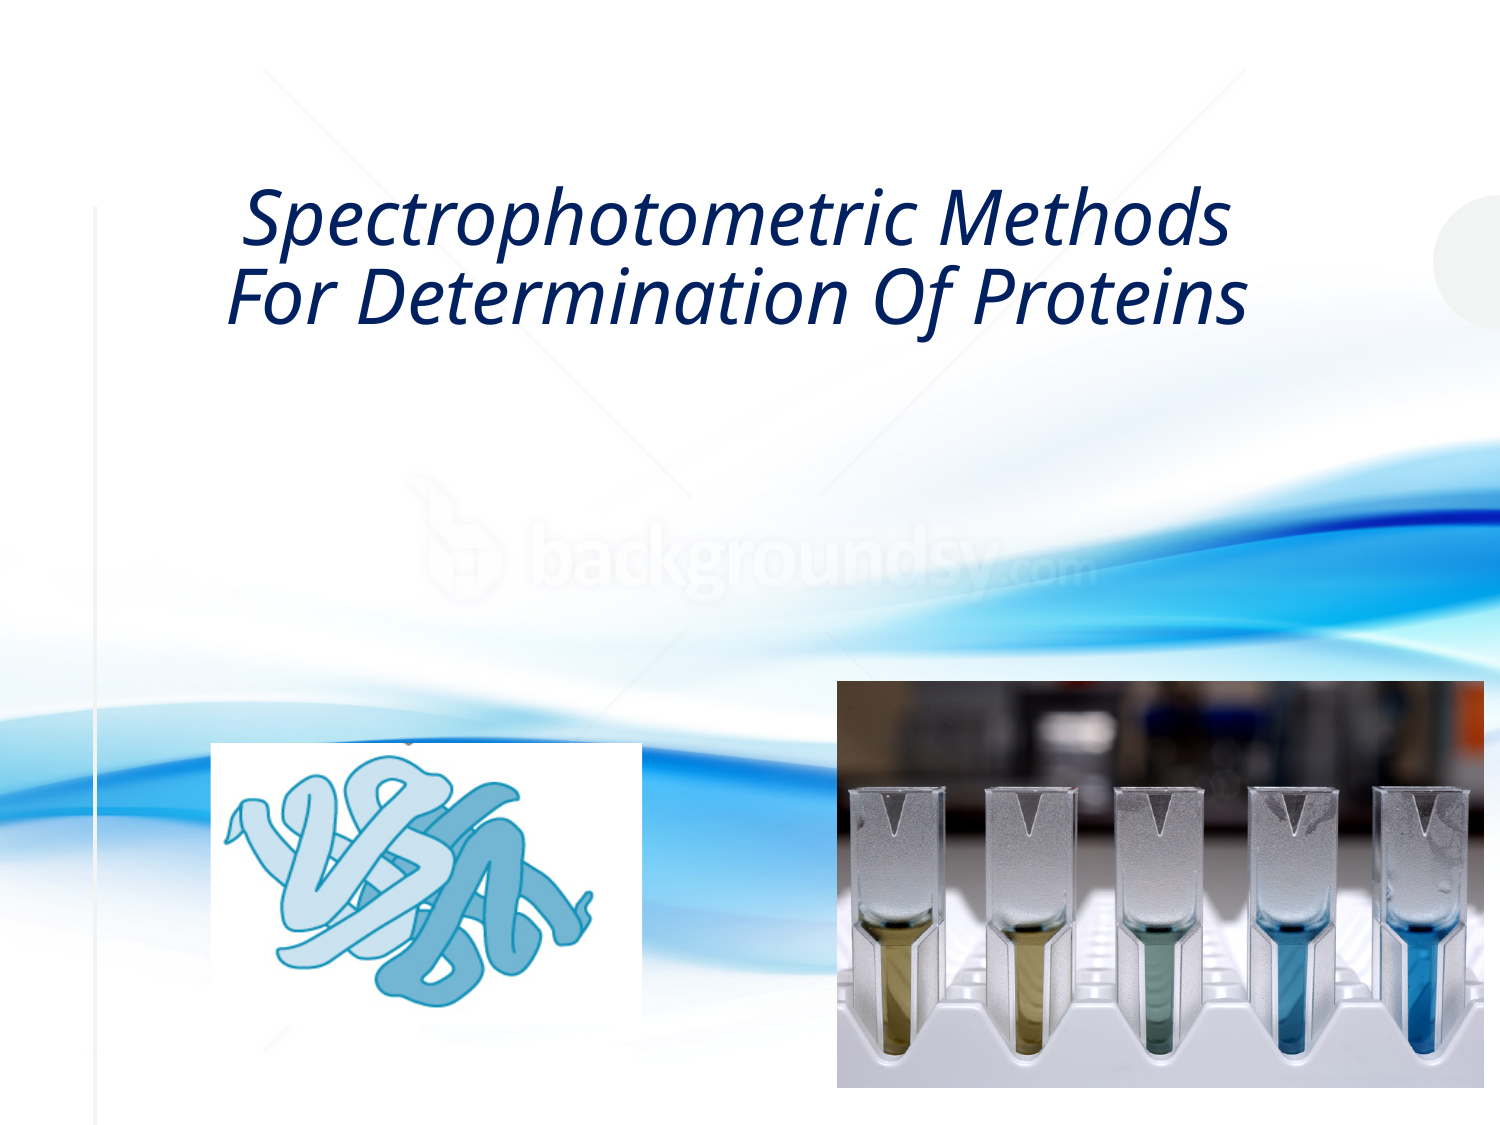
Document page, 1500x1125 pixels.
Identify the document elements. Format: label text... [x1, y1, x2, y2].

title Spectrophotometric Methods For Determination Of Proteins [181, 174, 1295, 351]
picture [0, 0, 1500, 1125]
subtitle Experiment 2 [212, 962, 837, 1088]
